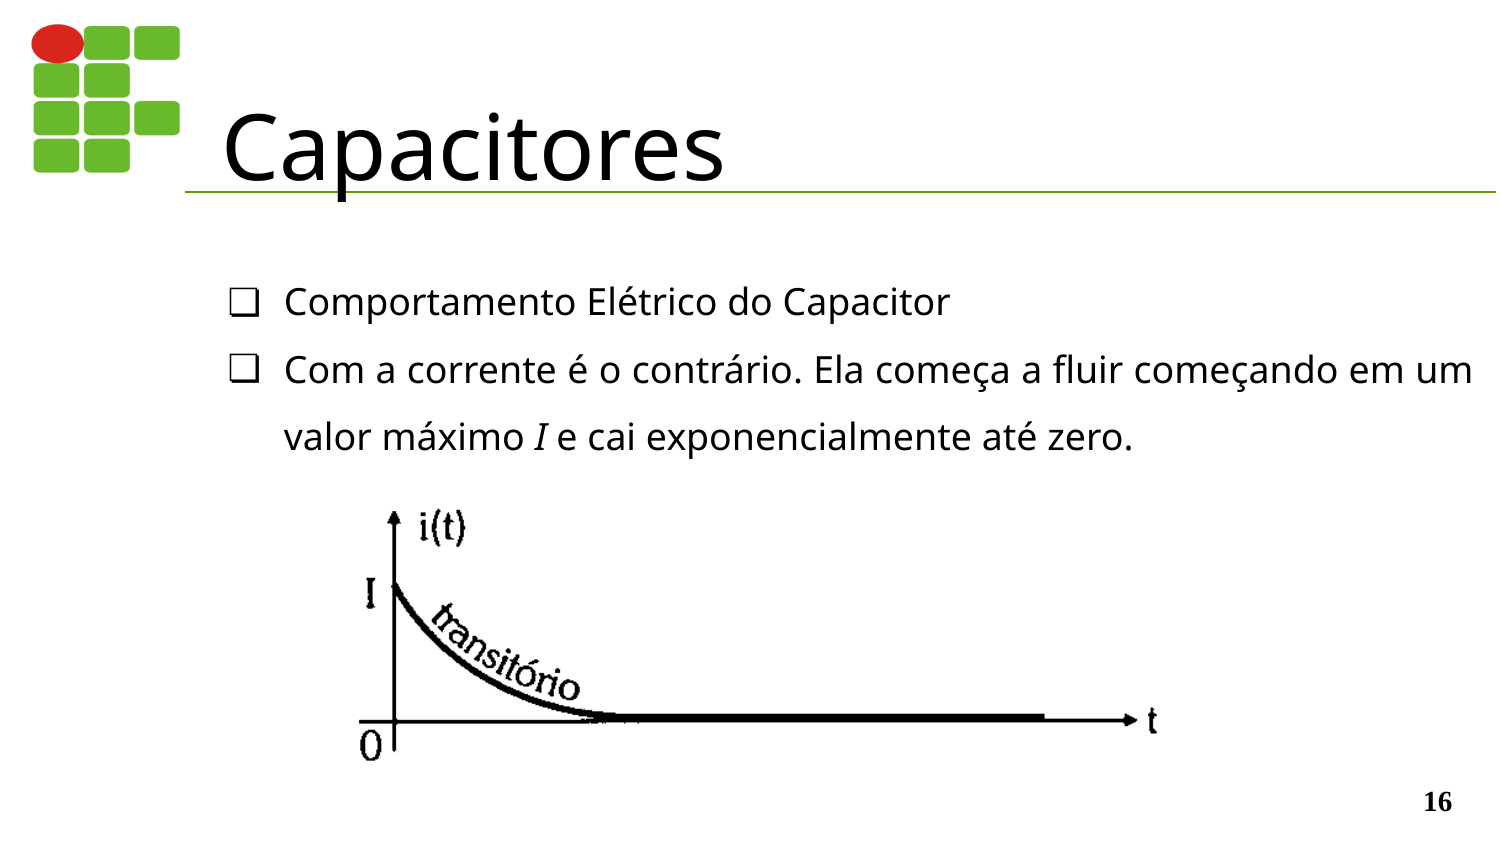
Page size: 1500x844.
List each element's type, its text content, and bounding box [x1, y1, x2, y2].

list Comportamento Elétrico do Capacitor Com a corrente é o contrário. Ela começa a fluir começando em um valor máximo I e cai exponencialmente até zero. [193, 248, 1490, 451]
picture [299, 492, 1201, 788]
picture [29, 23, 182, 174]
title Capacitores [206, 26, 1468, 207]
text_box ‹#› [1390, 768, 1468, 825]
